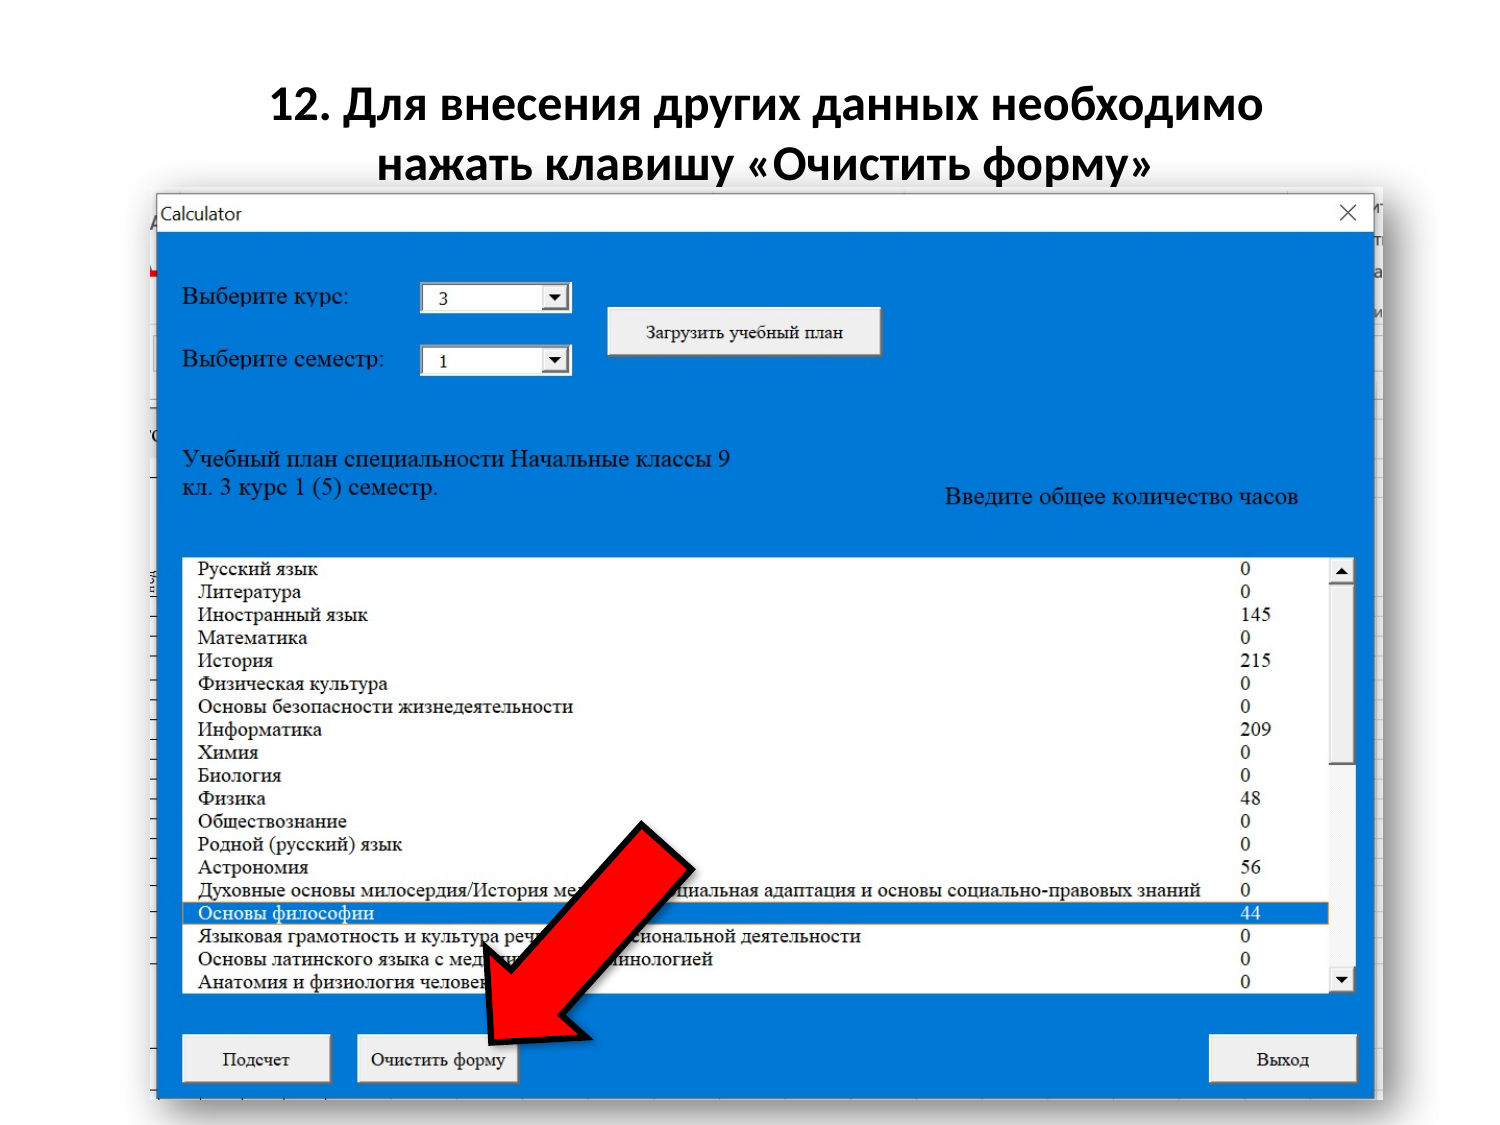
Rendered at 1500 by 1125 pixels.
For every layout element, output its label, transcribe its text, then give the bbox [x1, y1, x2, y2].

text_box 12. Для внесения других данных необходимо нажать клавишу «Очистить форму» [173, 63, 1360, 174]
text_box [150, 187, 1383, 1100]
